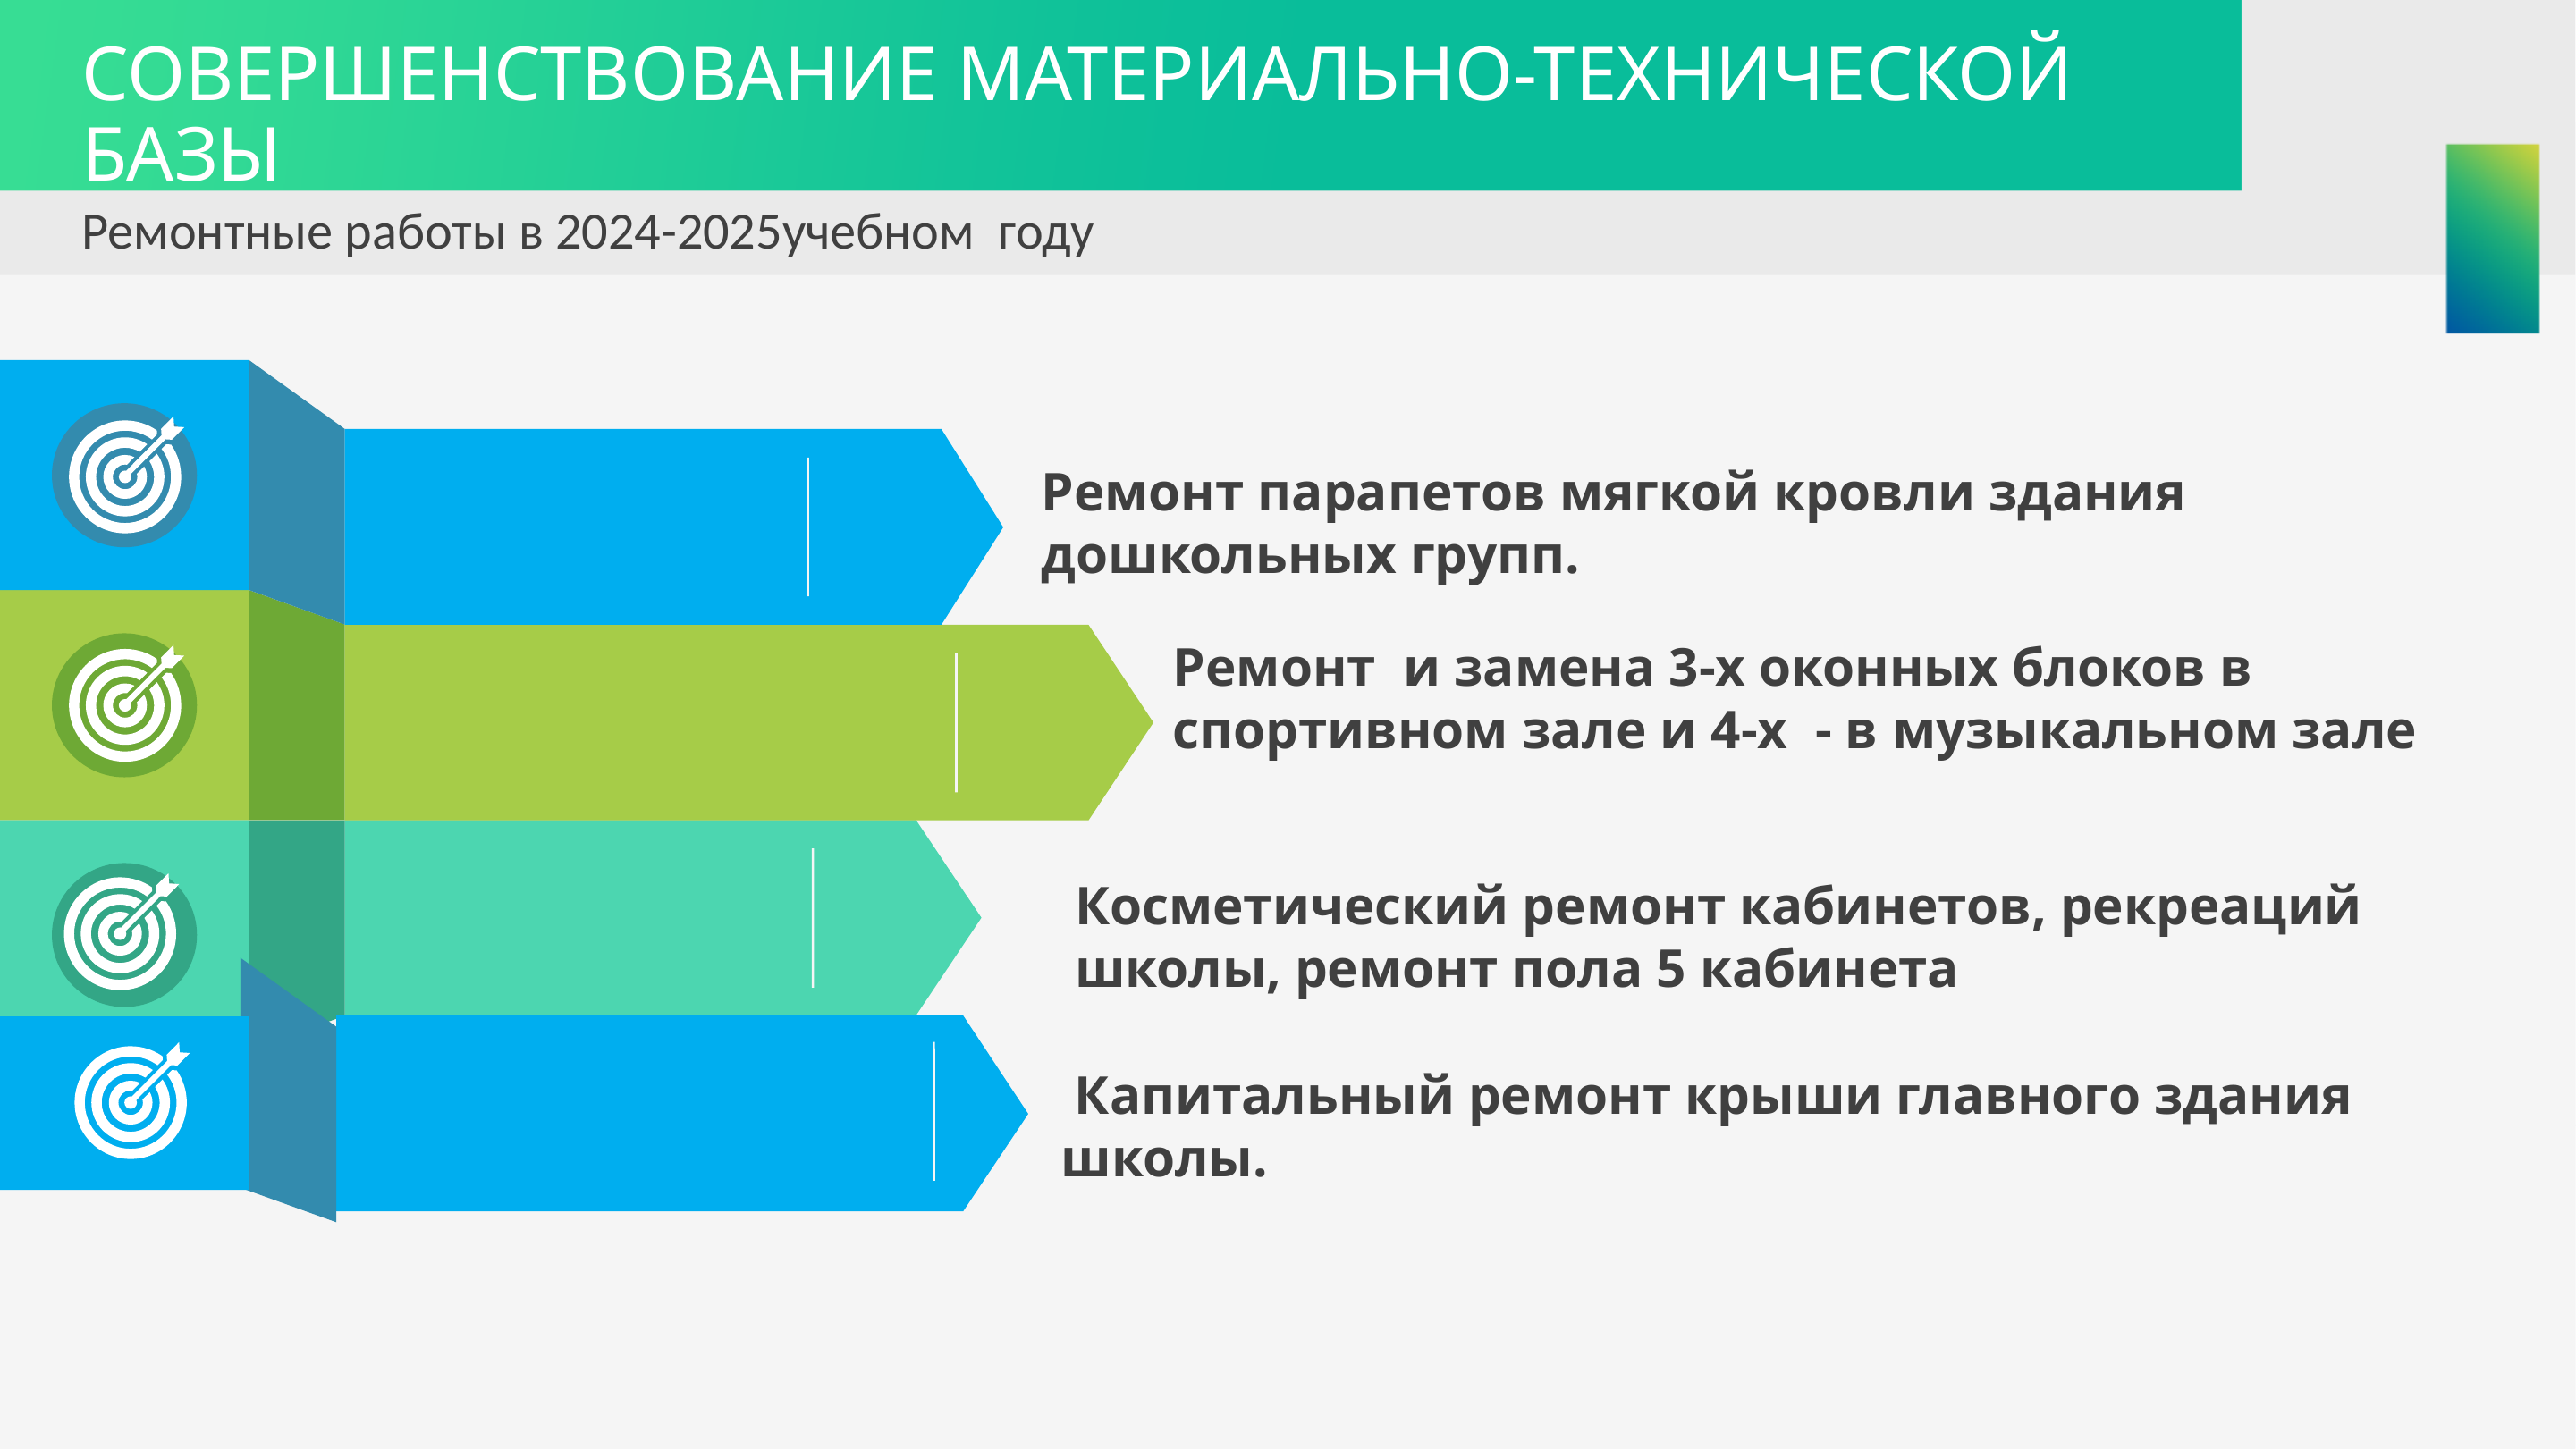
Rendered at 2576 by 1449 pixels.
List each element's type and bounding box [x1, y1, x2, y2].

picture [0, 0, 2576, 1449]
text_box [0, 359, 1154, 1184]
